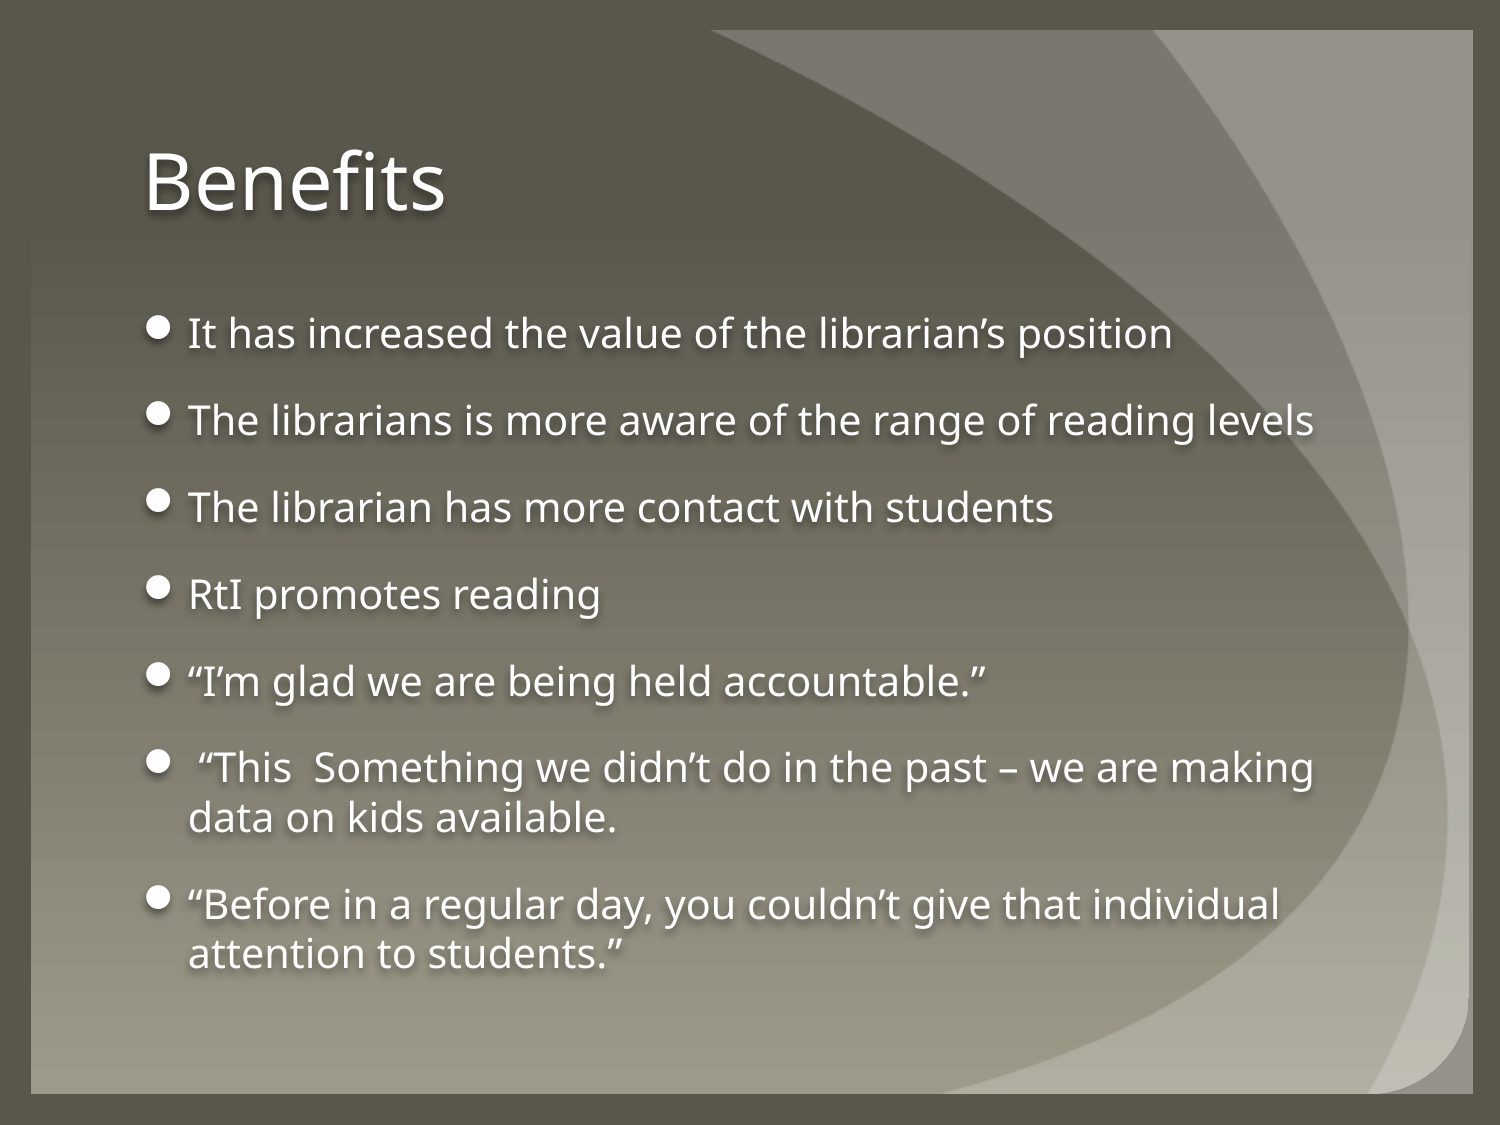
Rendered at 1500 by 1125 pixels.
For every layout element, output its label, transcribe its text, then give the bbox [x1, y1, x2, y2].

picture [24, 30, 1473, 1094]
list It has increased the value of the librarian’s position The librarians is more aware of the range of reading levels The librarian has more contact with students RtI promotes reading “I’m glad we are being held accountable.” “This Something we didn’t do in the past – we are making data on kids available. “Before in a regular day, you couldn’t give that individual attention to students.” [127, 299, 1372, 991]
title Benefits [127, 62, 1372, 234]
